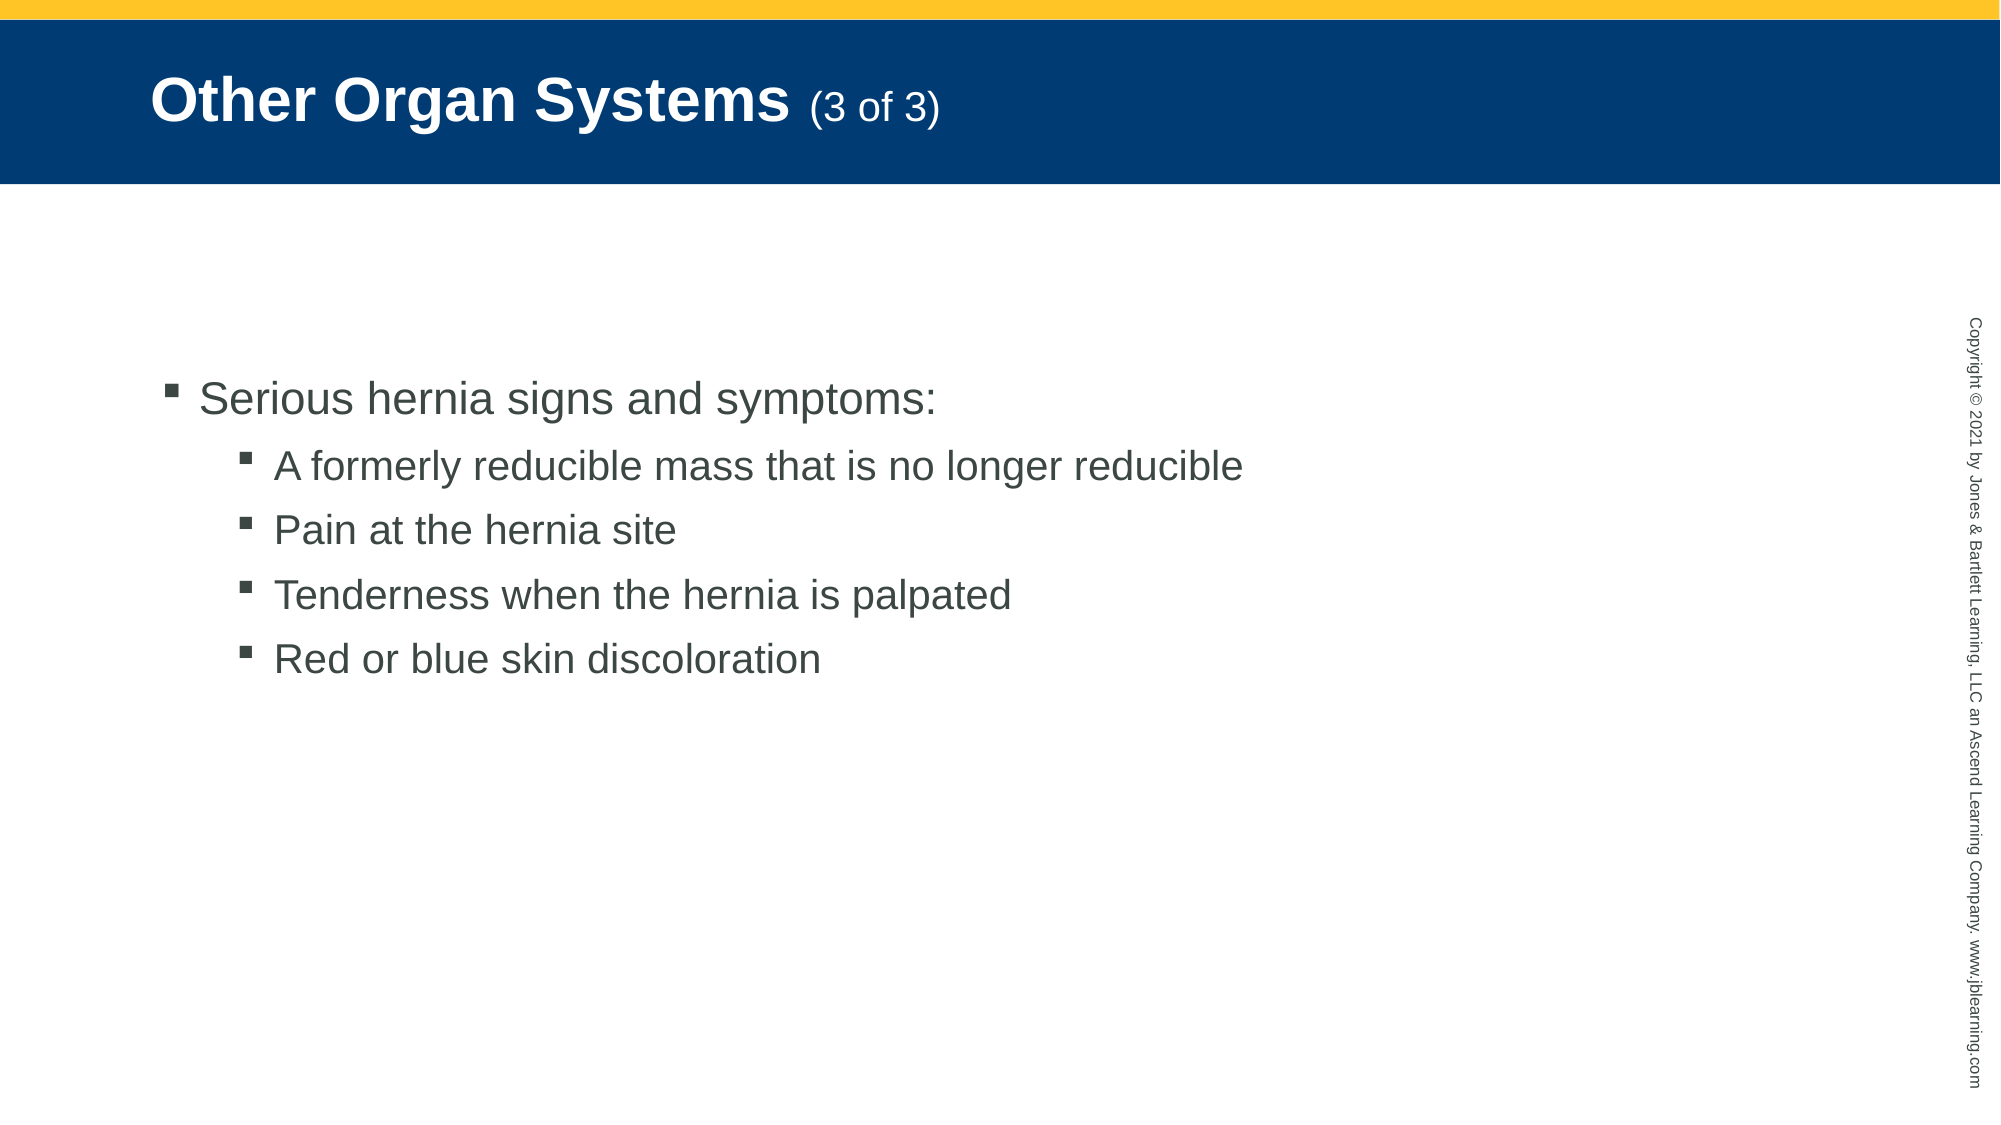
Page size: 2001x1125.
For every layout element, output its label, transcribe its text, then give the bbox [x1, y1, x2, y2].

title Other Organ Systems (3 of 3) [0, 19, 2000, 185]
list Serious hernia signs and symptoms: A formerly reducible mass that is no longer reducible Pain at the hernia site Tenderness when the hernia is palpated Red or blue skin discoloration [146, 361, 1859, 1016]
